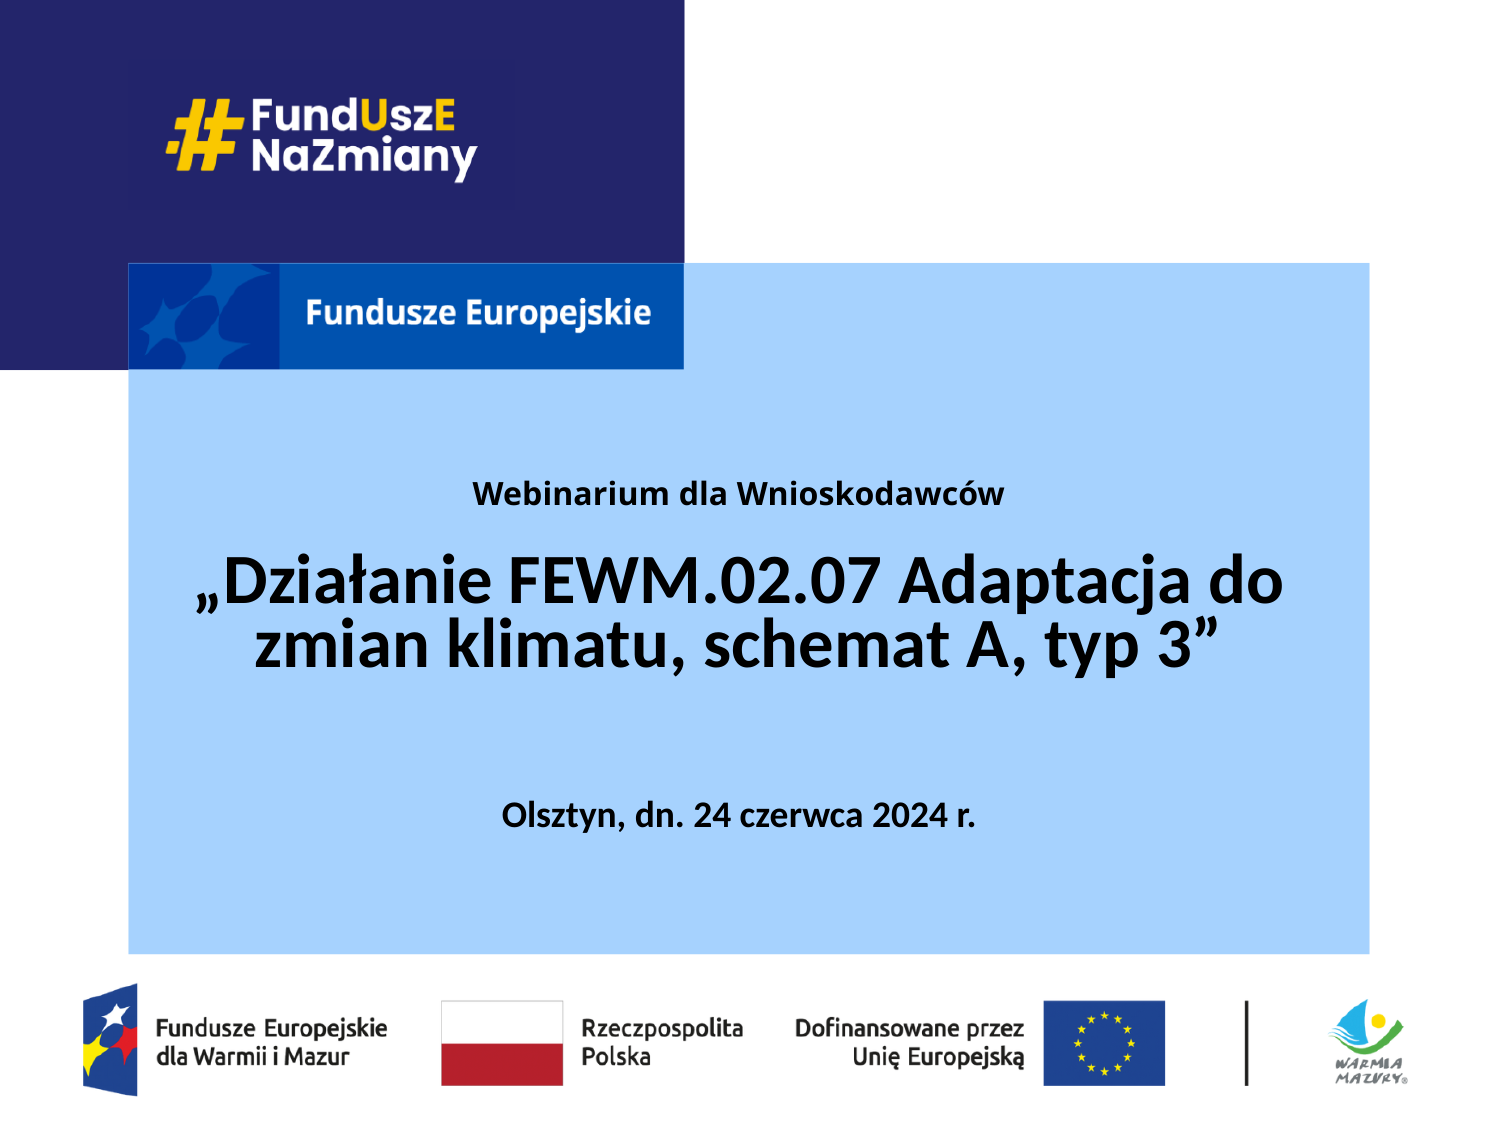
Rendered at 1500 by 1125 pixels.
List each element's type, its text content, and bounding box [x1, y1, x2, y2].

title Webinarium dla Wnioskodawców „Działanie FEWM.02.07 Adaptacja do zmian klimatu, schemat A, typ 3” [176, 437, 1302, 769]
picture [0, 0, 1499, 1125]
subtitle Olsztyn, dn. 24 czerwca 2024 r. [122, 793, 1357, 1123]
